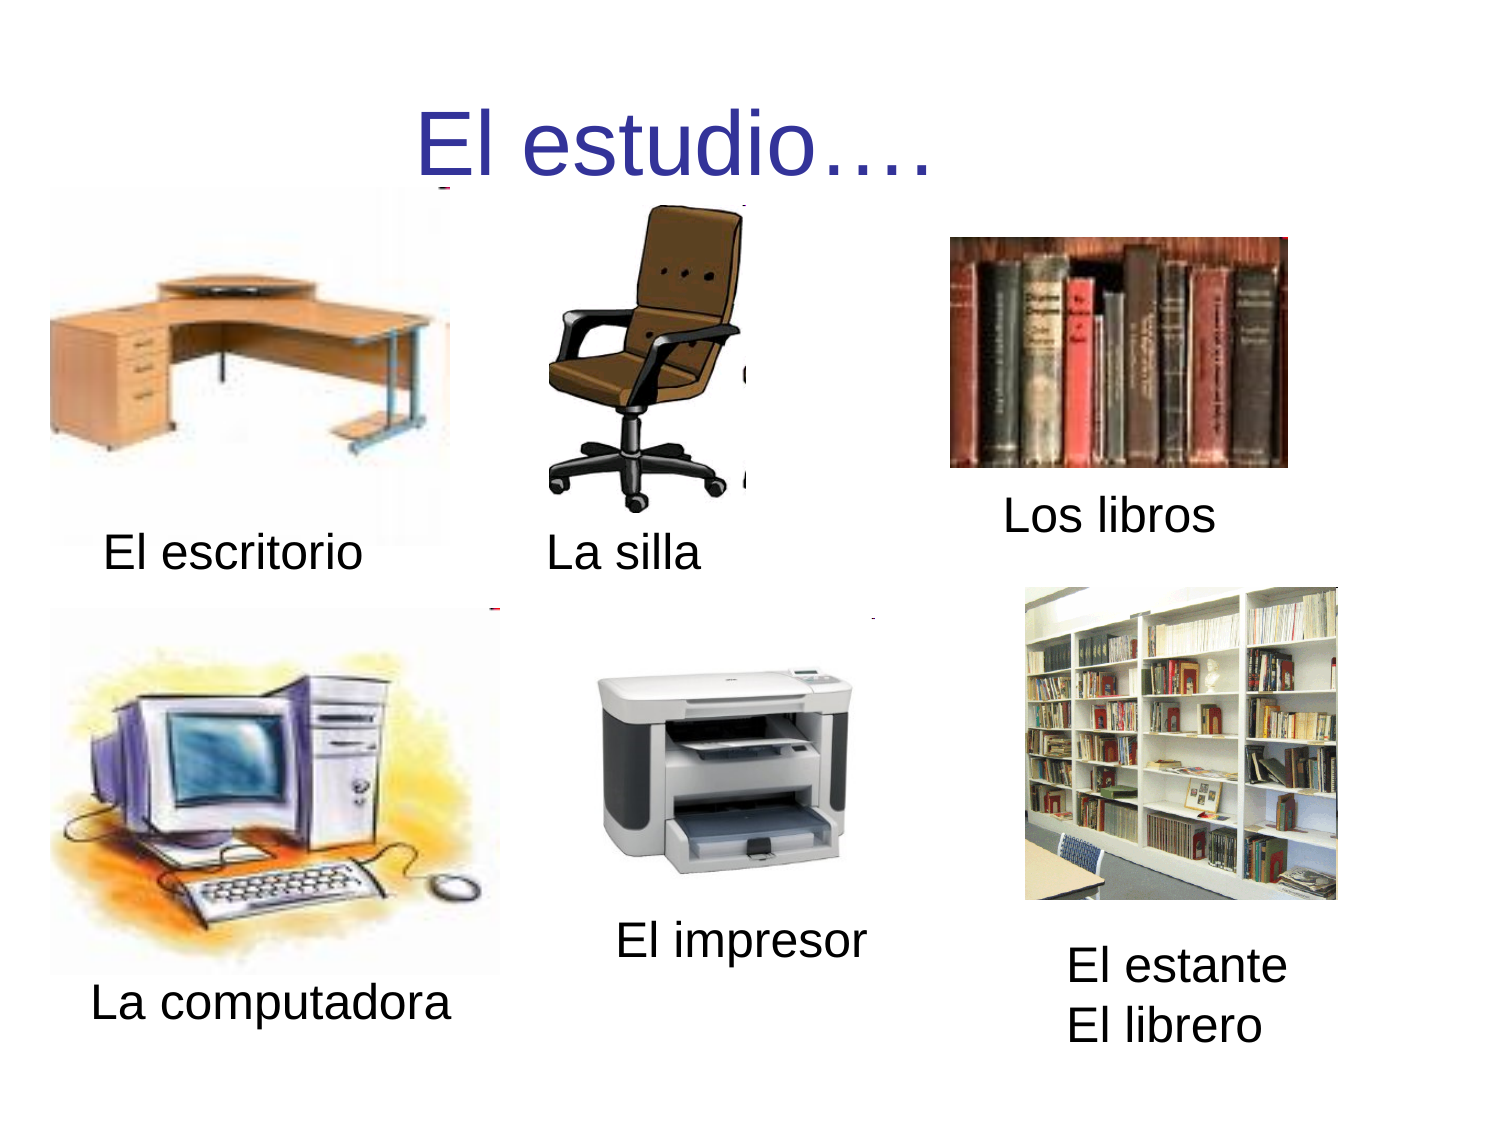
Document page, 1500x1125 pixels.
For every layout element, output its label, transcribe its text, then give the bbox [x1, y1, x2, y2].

text_box El estante El librero [1051, 924, 1304, 1060]
text_box La silla [531, 512, 717, 588]
picture [949, 237, 1288, 469]
text_box La computadora [75, 984, 467, 1038]
text_box El escritorio [87, 555, 379, 588]
text_box Los libros [987, 477, 1232, 550]
text_box El impresor [600, 899, 883, 975]
picture [49, 187, 451, 546]
picture [1024, 587, 1338, 901]
picture [49, 607, 501, 976]
picture [549, 205, 746, 513]
picture [580, 618, 876, 913]
title El estudio…. [0, 45, 1350, 233]
